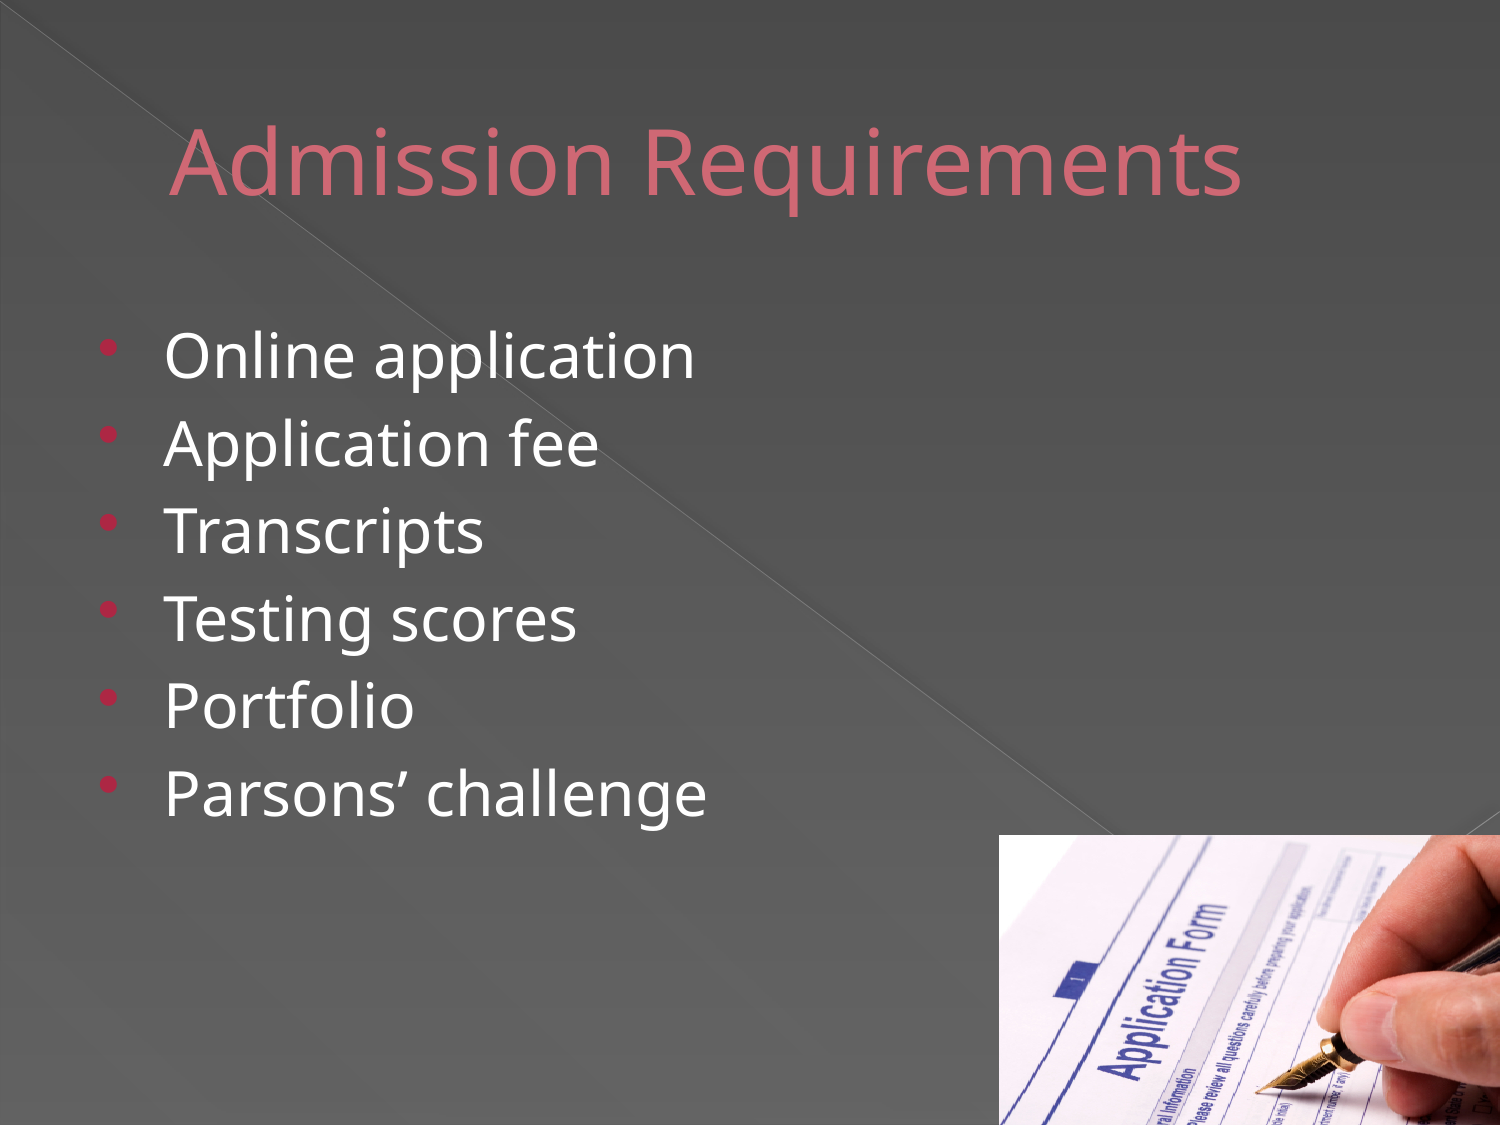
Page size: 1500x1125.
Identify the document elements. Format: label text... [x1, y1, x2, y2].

title Admission Requirements [75, 43, 1425, 274]
list Online application Application fee Transcripts Testing scores Portfolio Parsons’ challenge [75, 308, 1425, 1059]
picture [999, 835, 1500, 1125]
